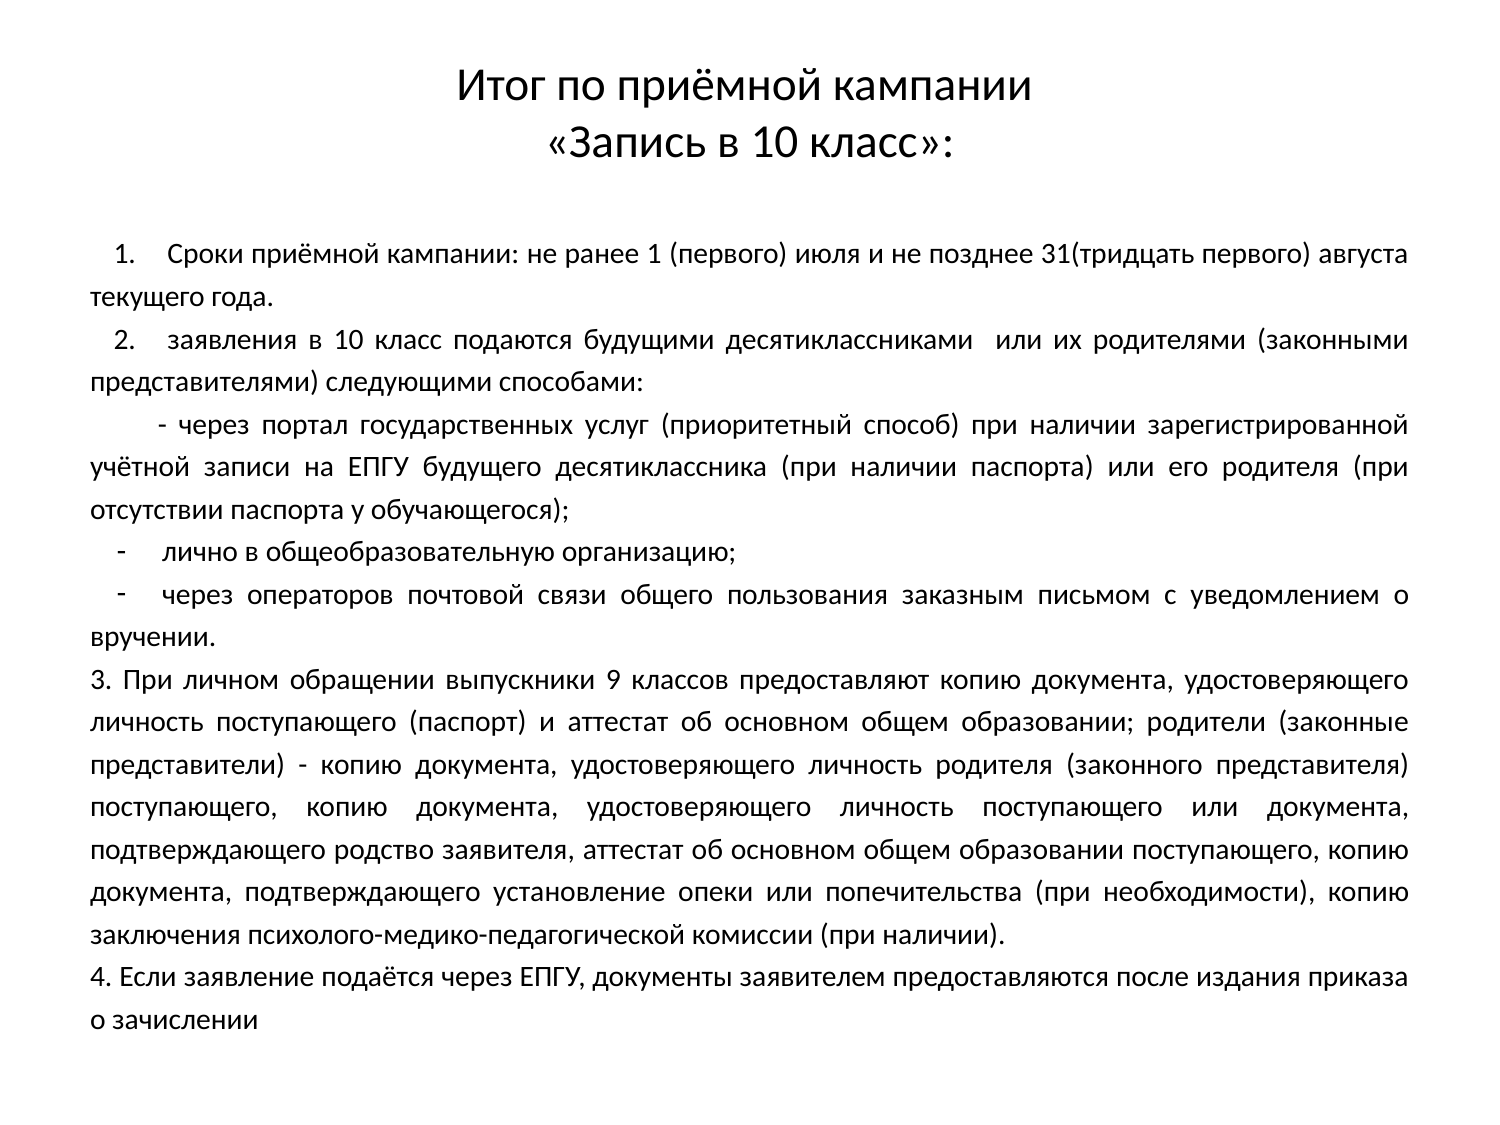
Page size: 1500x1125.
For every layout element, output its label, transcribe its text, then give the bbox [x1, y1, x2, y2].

list Сроки приёмной кампании: не ранее 1 (первого) июля и не позднее 31(тридцать первого) августа текущего года. заявления в 10 класс подаются будущими десятиклассниками или их родителями (законными представителями) следующими способами: - через портал государственных услуг (приоритетный способ) при наличии зарегистрированной учётной записи на ЕПГУ будущего десятиклассника (при наличии паспорта) или его родителя (при отсутствии паспорта у обучающегося); лично в общеобразовательную организацию; через операторов почтовой связи общего пользования заказным письмом с уведомлением о вручении. 3. При личном обращении выпускники 9 классов предоставляют копию документа, удостоверяющего личность поступающего (паспорт) и аттестат об основном общем образовании; родители (законные представители) - копию документа, удостоверяющего личность родителя (законного представителя) поступающего, копию документа, удостоверяющего личность поступающего или документа, подтверждающего родство заявителя, аттестат об основном общем образовании поступающего, копию документа, подтверждающего установление опеки или попечительства (при необходимости), копию заключения психолого-медико-педагогической комиссии (при наличии). 4. Если заявление подаётся через ЕПГУ, документы заявителем предоставляются после издания приказа о зачислении [75, 219, 1425, 1083]
title Итог по приёмной кампании «Запись в 10 класс»: [75, 45, 1425, 219]
